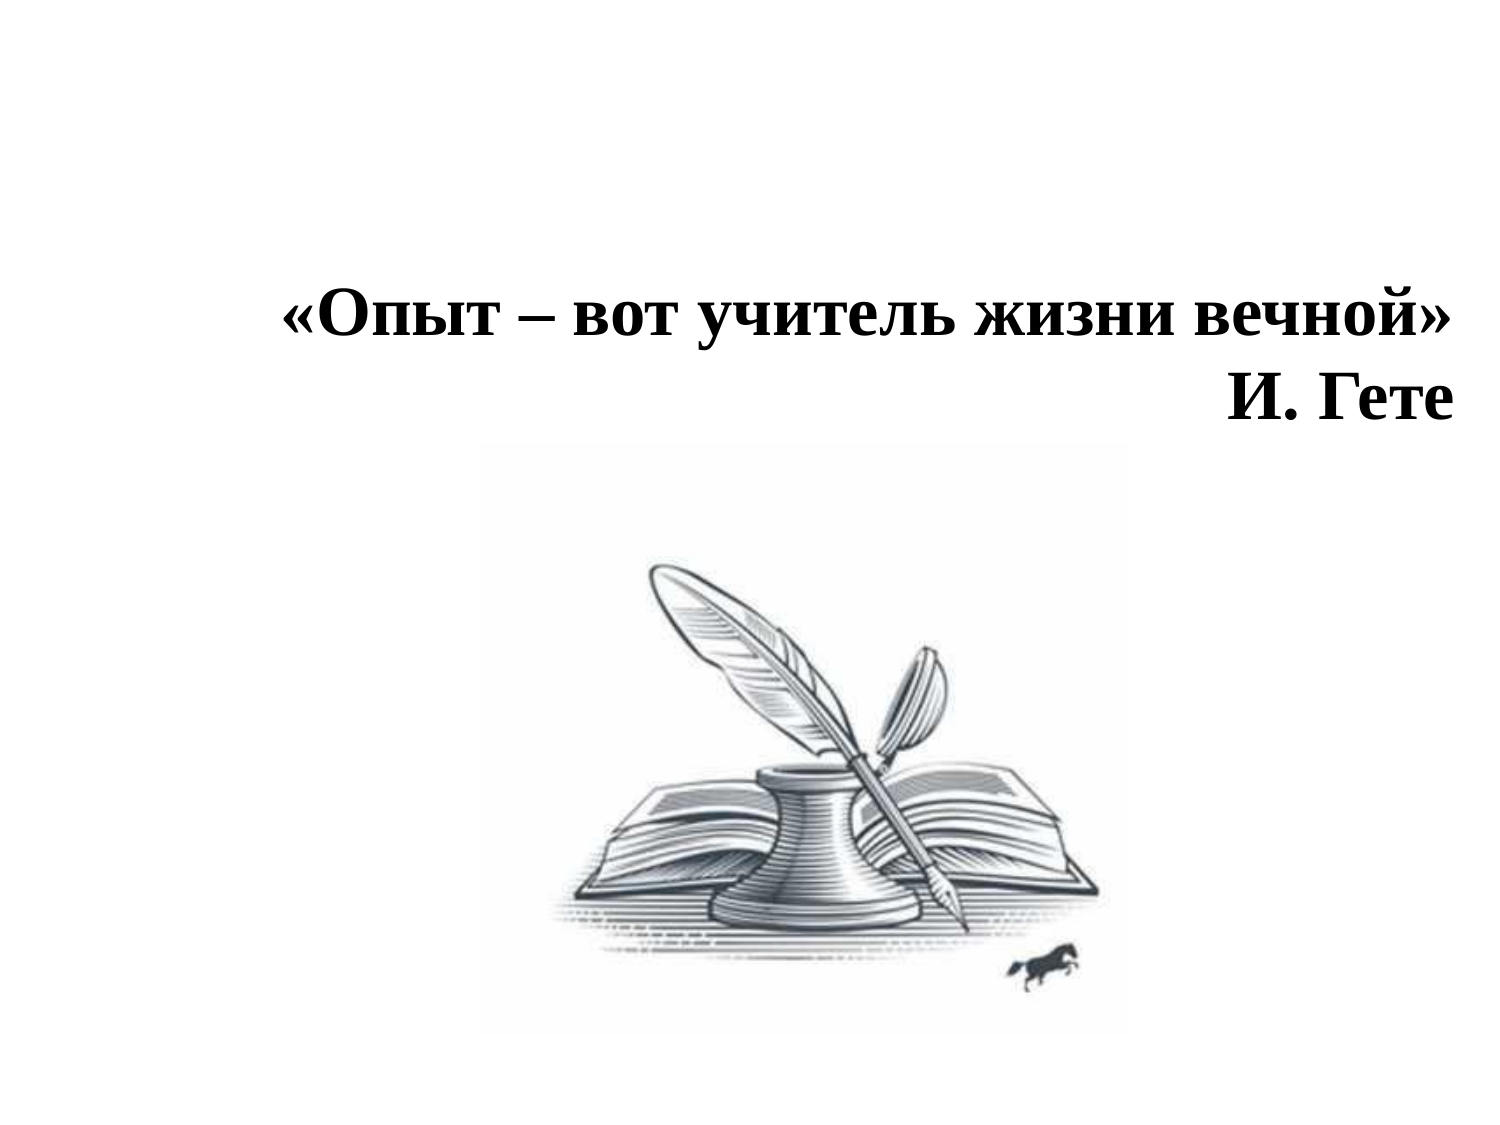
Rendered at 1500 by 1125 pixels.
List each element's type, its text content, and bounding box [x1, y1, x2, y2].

title «Опыт – вот учитель жизни вечной» И. Гете [41, 255, 1471, 443]
picture [478, 444, 1129, 1035]
